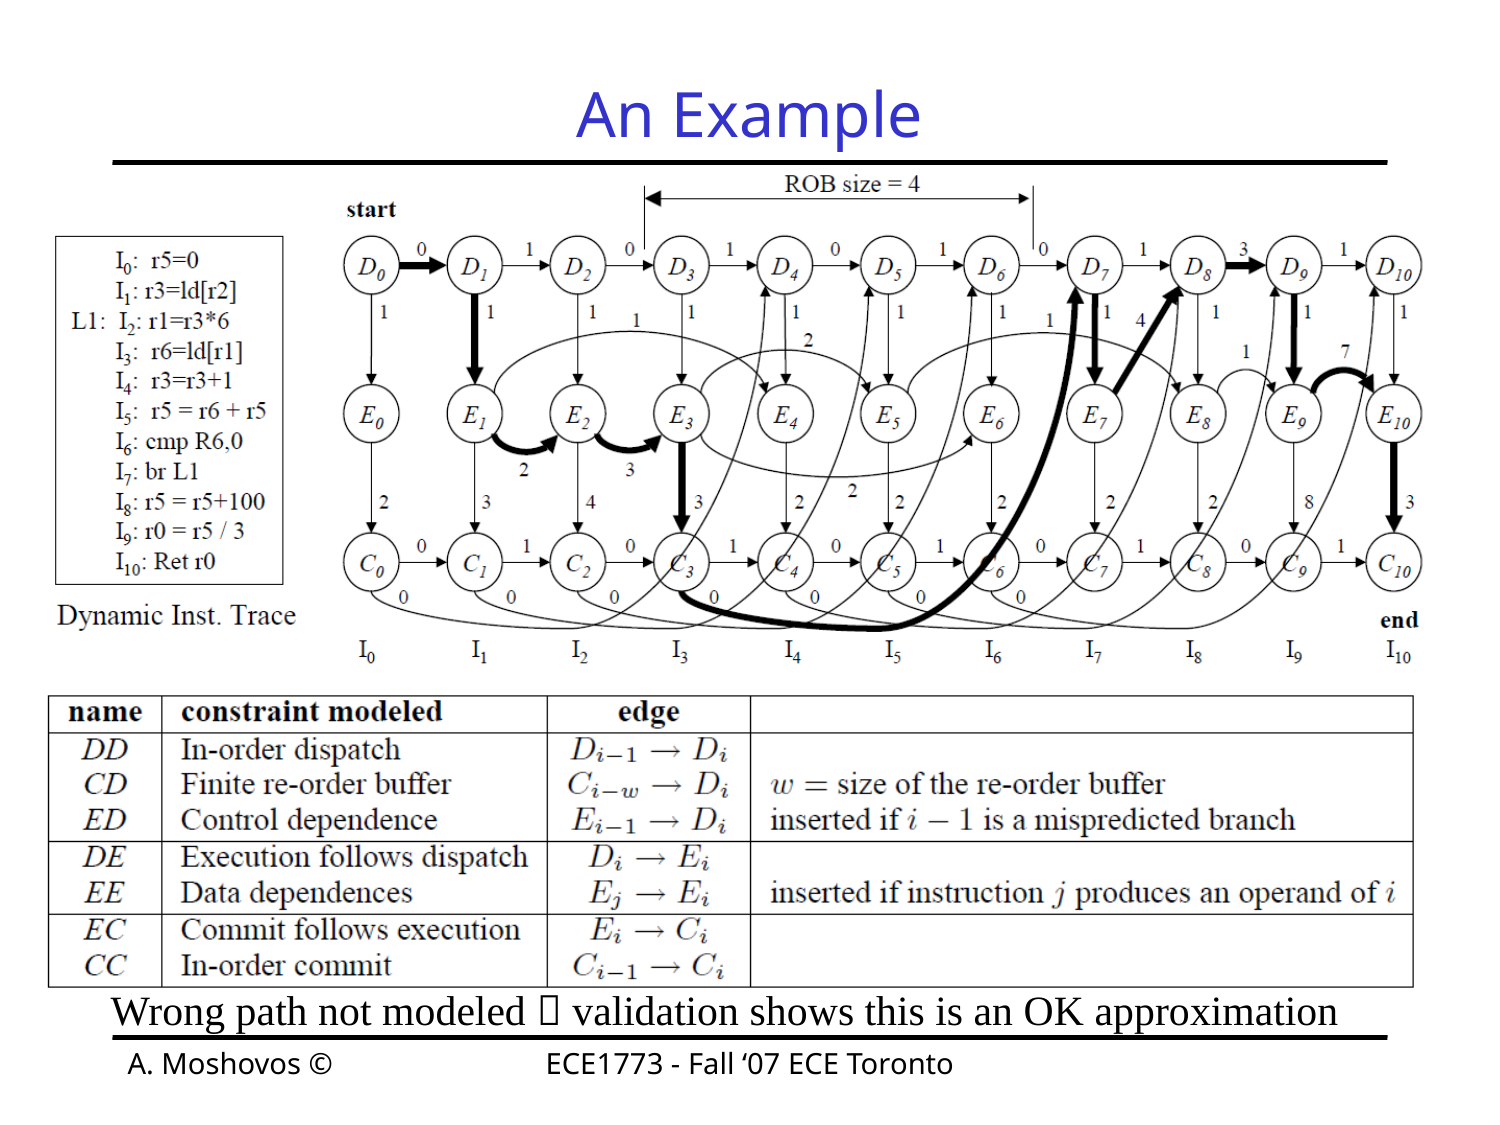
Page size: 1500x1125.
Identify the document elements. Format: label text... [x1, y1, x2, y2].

footer ECE1773 - Fall ‘07 ECE Toronto [487, 1042, 1013, 1101]
text_box Wrong path not modeled  validation shows this is an OK approximation [95, 1024, 1355, 1042]
picture [1, 169, 1487, 1015]
slide_number A. Moshovos © [112, 1042, 426, 1101]
title An Example [112, 62, 1388, 163]
